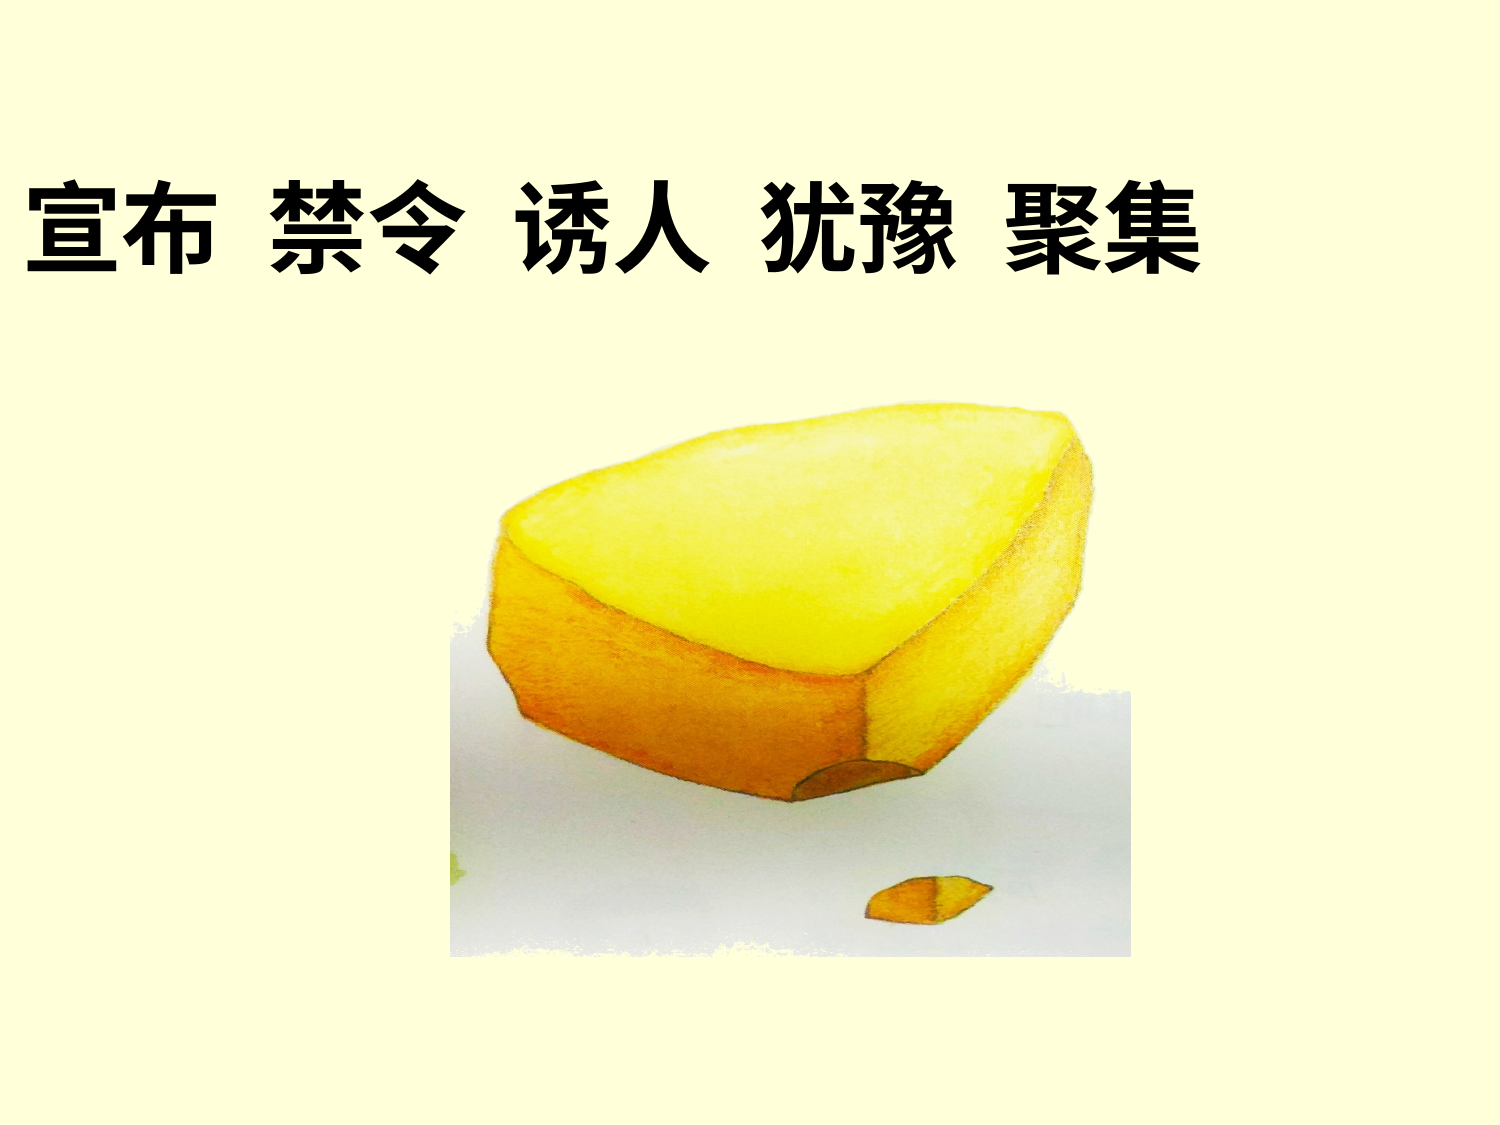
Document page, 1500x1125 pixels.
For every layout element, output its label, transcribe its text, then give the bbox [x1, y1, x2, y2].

picture [450, 320, 1131, 957]
text_box 宣布 禁令 诱人 犹豫 聚集 [7, 98, 1493, 413]
